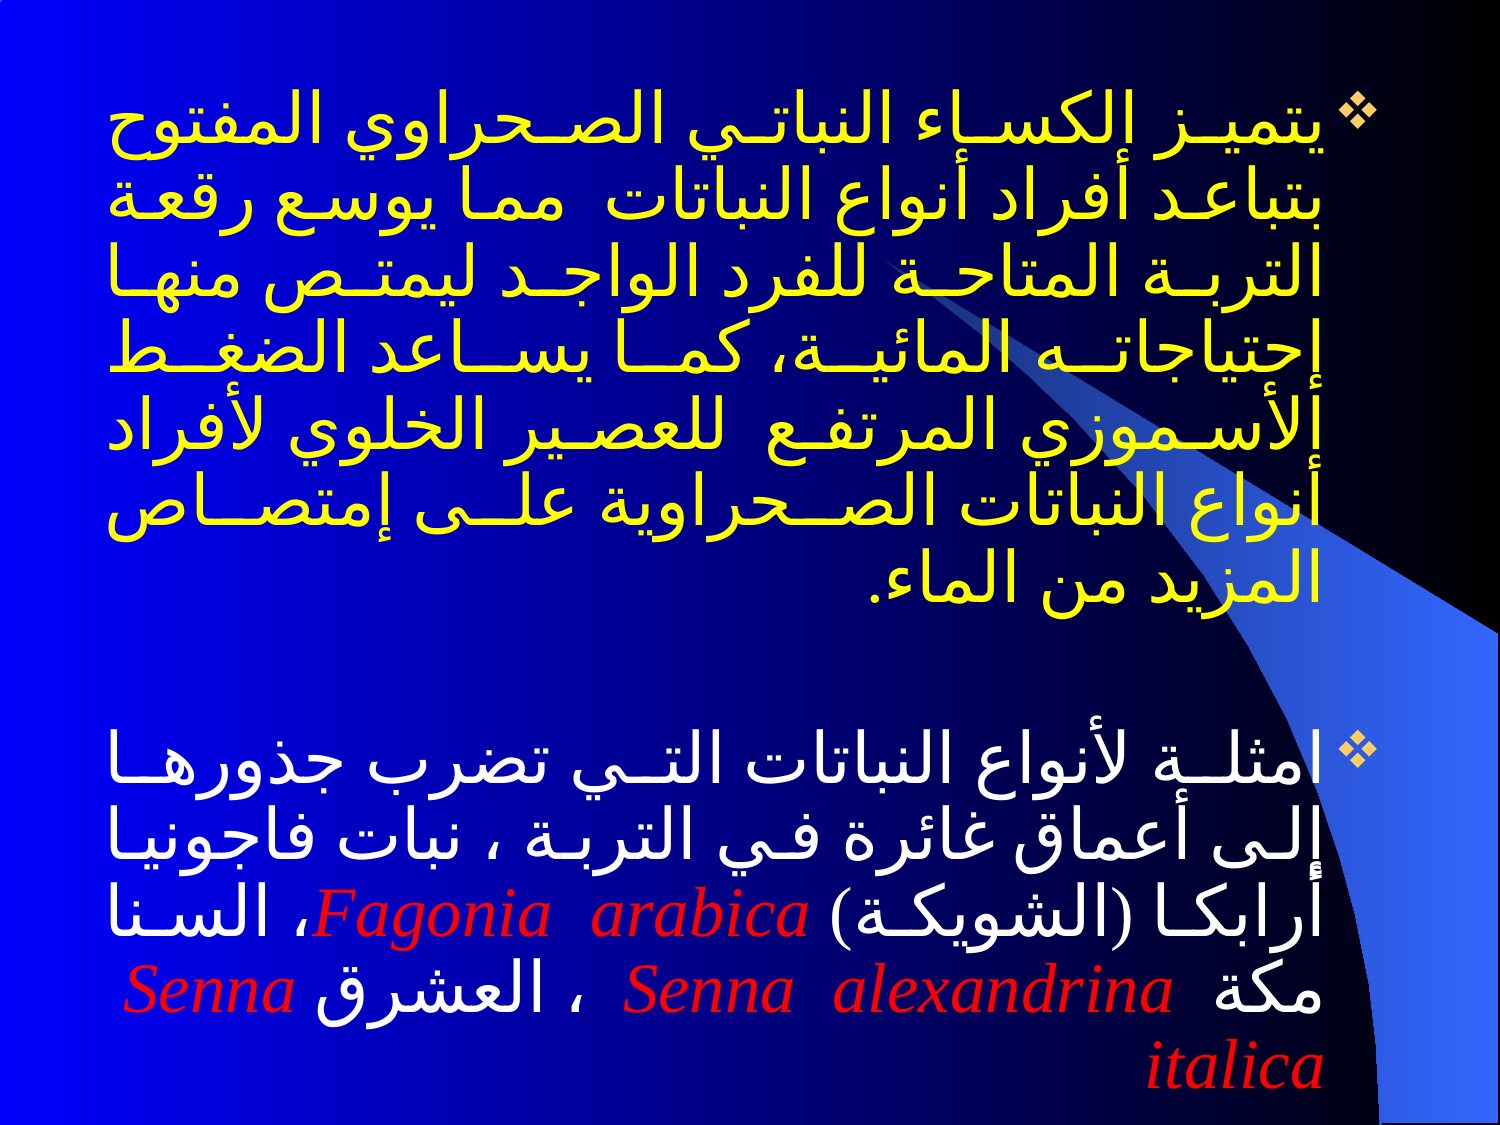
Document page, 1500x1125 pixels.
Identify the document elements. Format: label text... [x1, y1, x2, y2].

list يتميز الكساء النباتي الصحراوي المفتوح بتباعد أفراد أنواع النباتات مما يوسع رقعة التربة المتاحة للفرد الواجد ليمتص منها إحتياجاته المائية، كما يساعد الضغط الأسموزي المرتفع للعصير الخلوي لأفراد أنواع النباتات الصحراوية على إمتصاص المزيد من الماء. امثلة لأنواع النباتات التي تضرب جذورها إلى أعماق غائرة في التربة ، نبات فاجونيا أرابكا (الشويكة) Fagonia arabica، السنا مكة Senna alexandrina ، العشرق Senna italica [74, 74, 1413, 1076]
